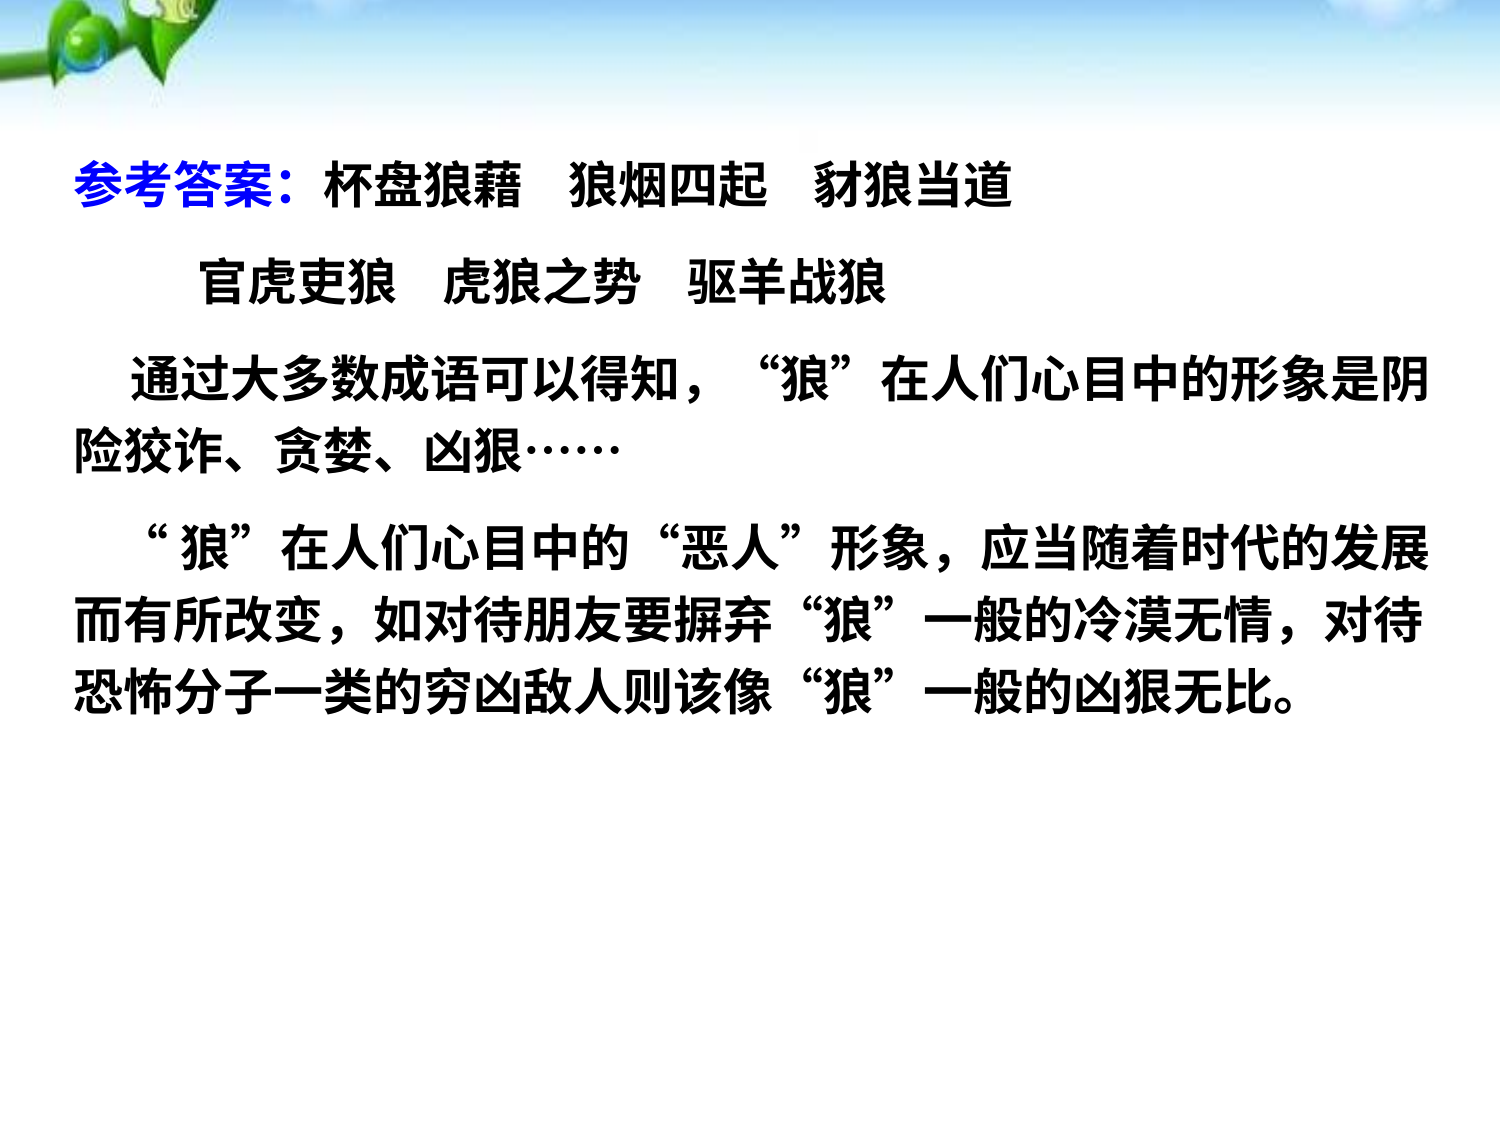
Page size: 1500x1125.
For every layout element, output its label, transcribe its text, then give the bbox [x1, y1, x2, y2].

picture [0, 0, 1500, 1125]
text_box 参考答案：杯盘狼藉 狼烟四起 豺狼当道 官虎吏狼 虎狼之势 驱羊战狼 通过大多数成语可以得知，“狼”在人们心目中的形象是阴险狡诈、贪婪、凶狠…… “狼”在人们心目中的“恶人”形象，应当随着时代的发展而有所改变，如对待朋友要摒弃“狼”一般的冷漠无情，对待恐怖分子一类的穷凶敌人则该像“狼”一般的凶狠无比。 [58, 133, 1471, 728]
